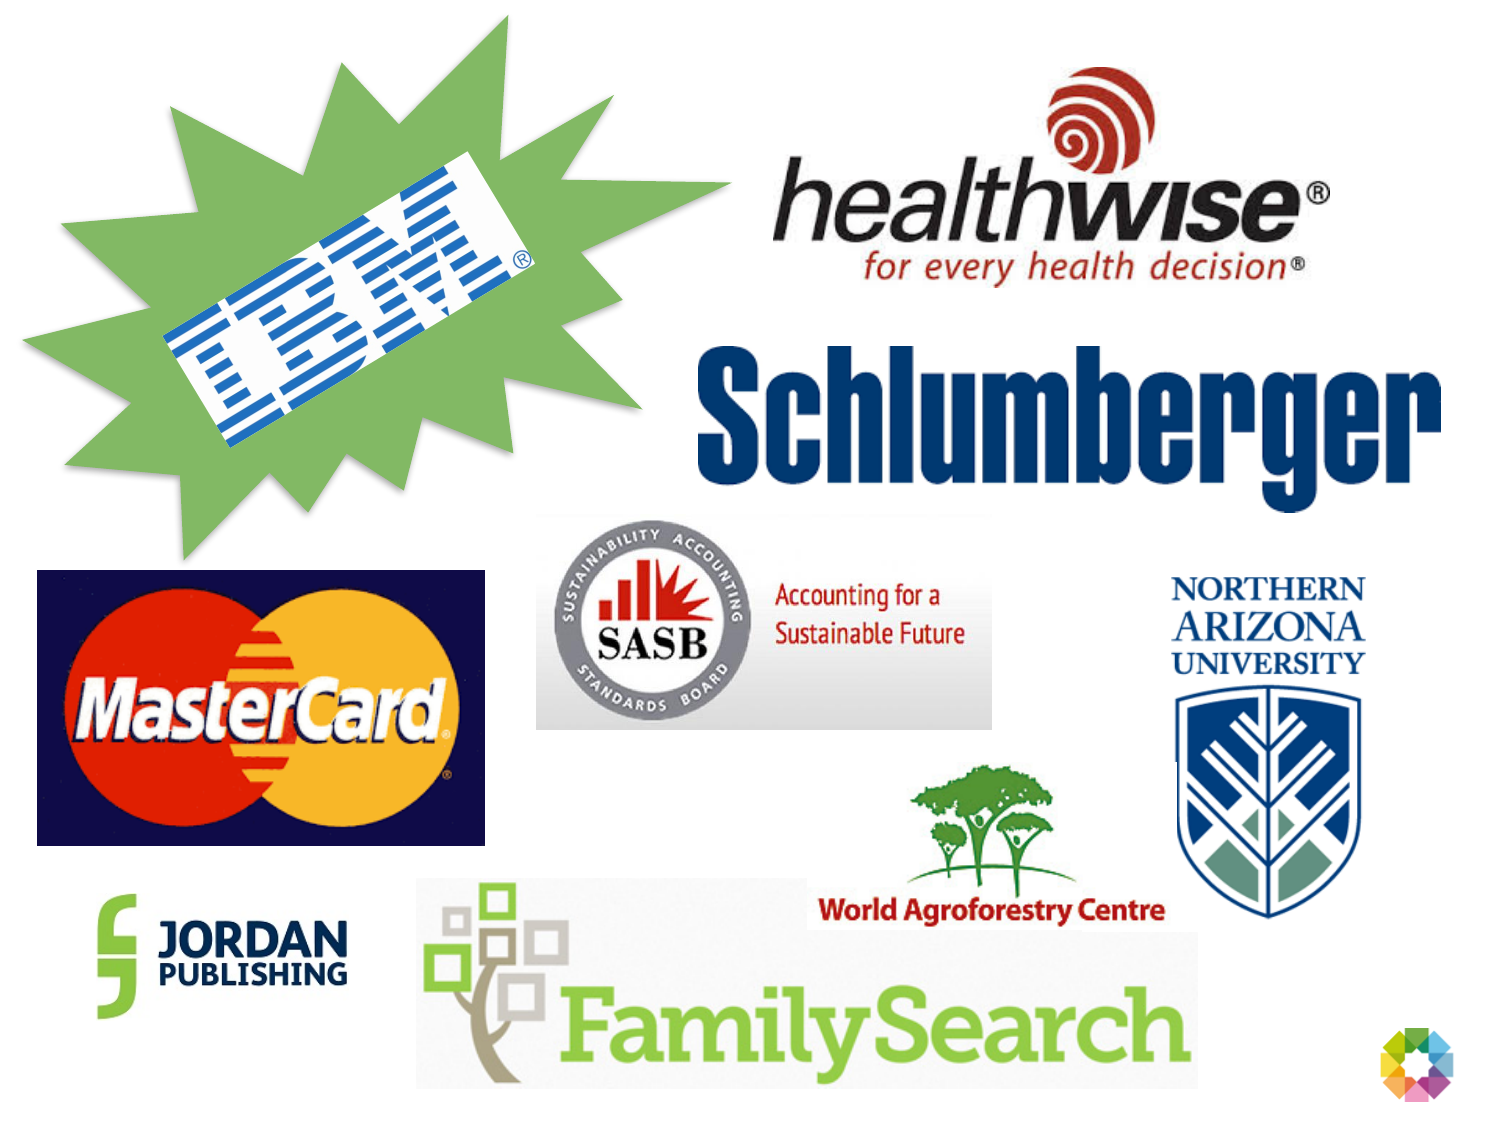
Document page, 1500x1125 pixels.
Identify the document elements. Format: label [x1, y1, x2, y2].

picture [416, 559, 1455, 1089]
picture [37, 570, 485, 846]
picture [163, 152, 534, 447]
picture [773, 66, 1330, 288]
text_box [21, 14, 734, 562]
picture [536, 514, 992, 730]
picture [697, 346, 1441, 513]
picture [95, 893, 349, 1021]
picture [1380, 1028, 1455, 1102]
